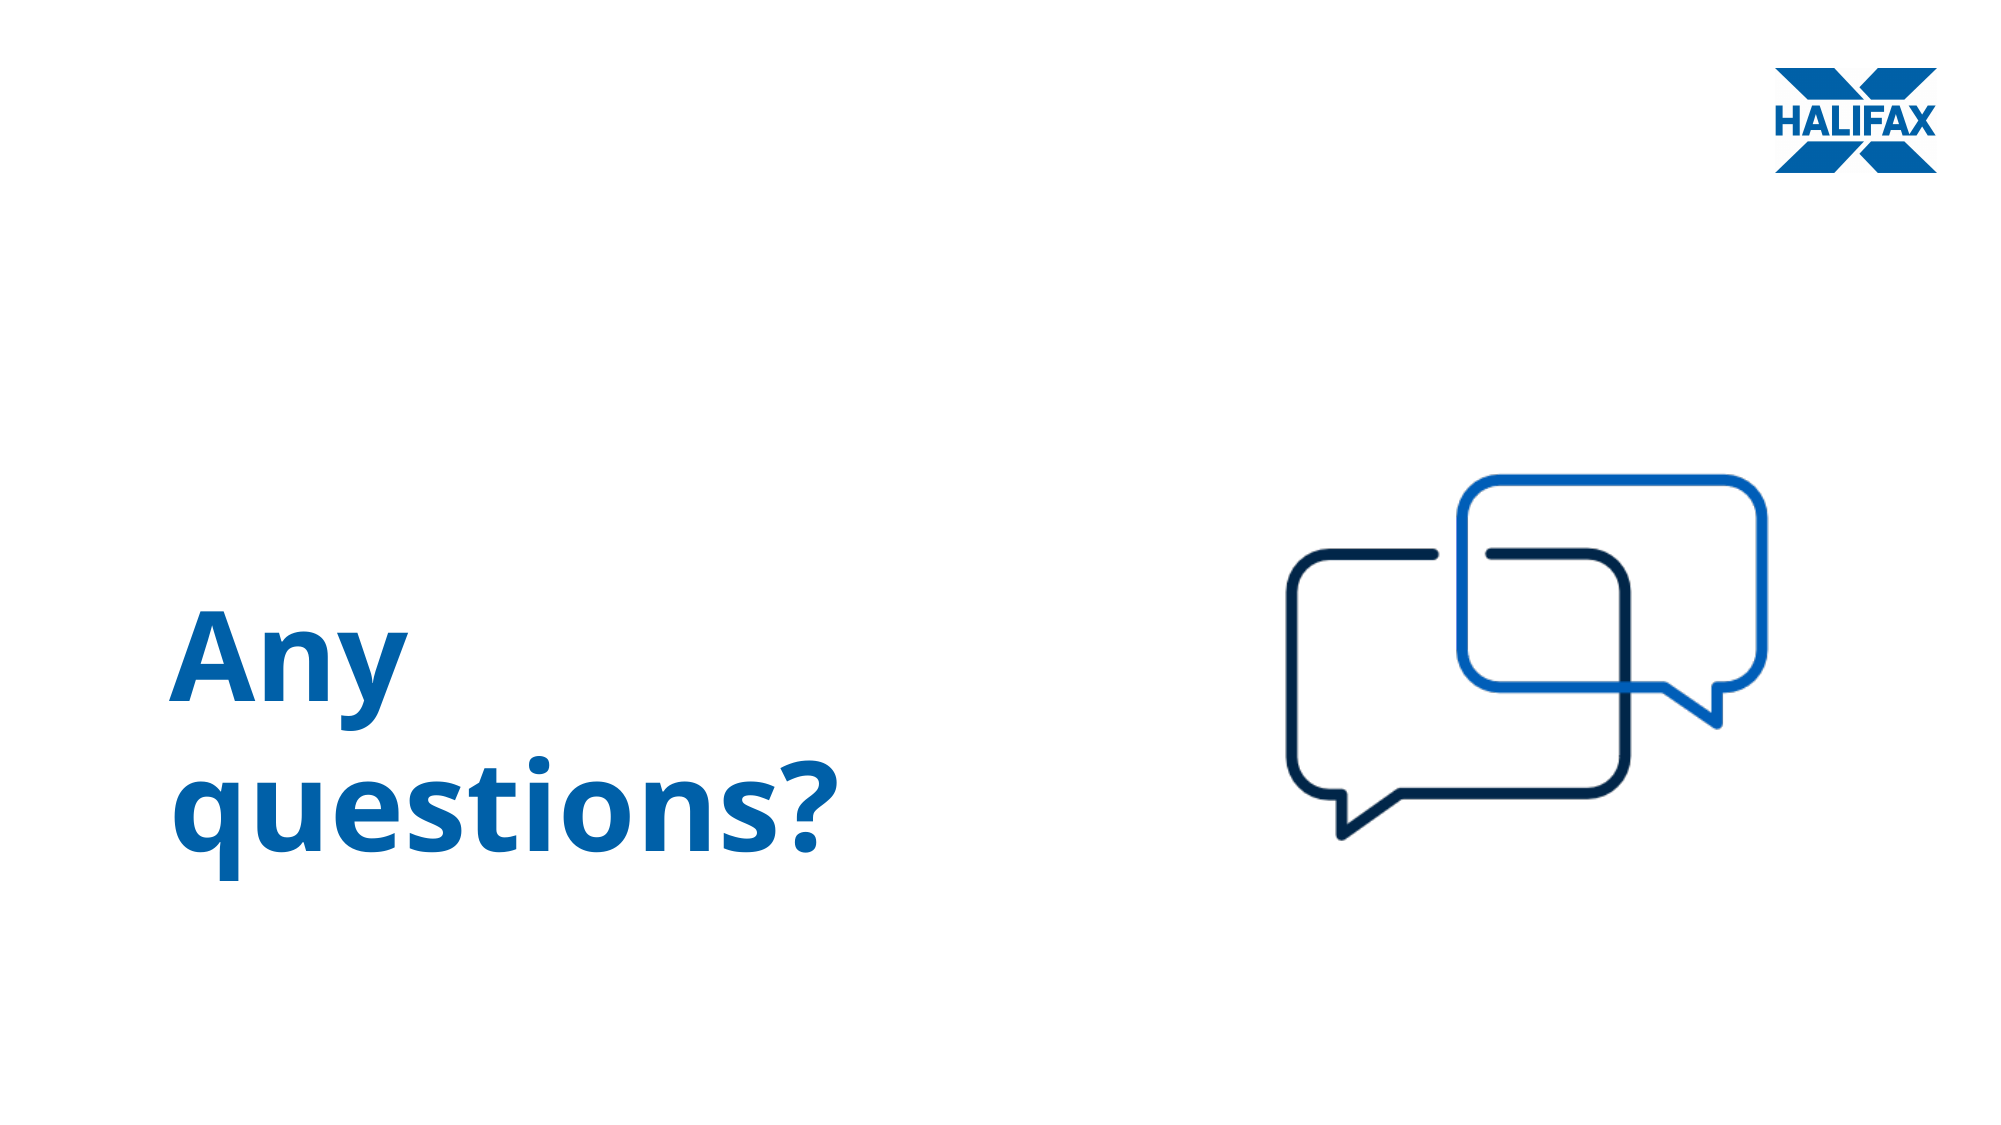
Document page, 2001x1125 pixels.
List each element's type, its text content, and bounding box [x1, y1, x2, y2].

picture [1214, 327, 1856, 972]
list Any questions? [154, 568, 1000, 731]
picture [1775, 68, 1937, 173]
